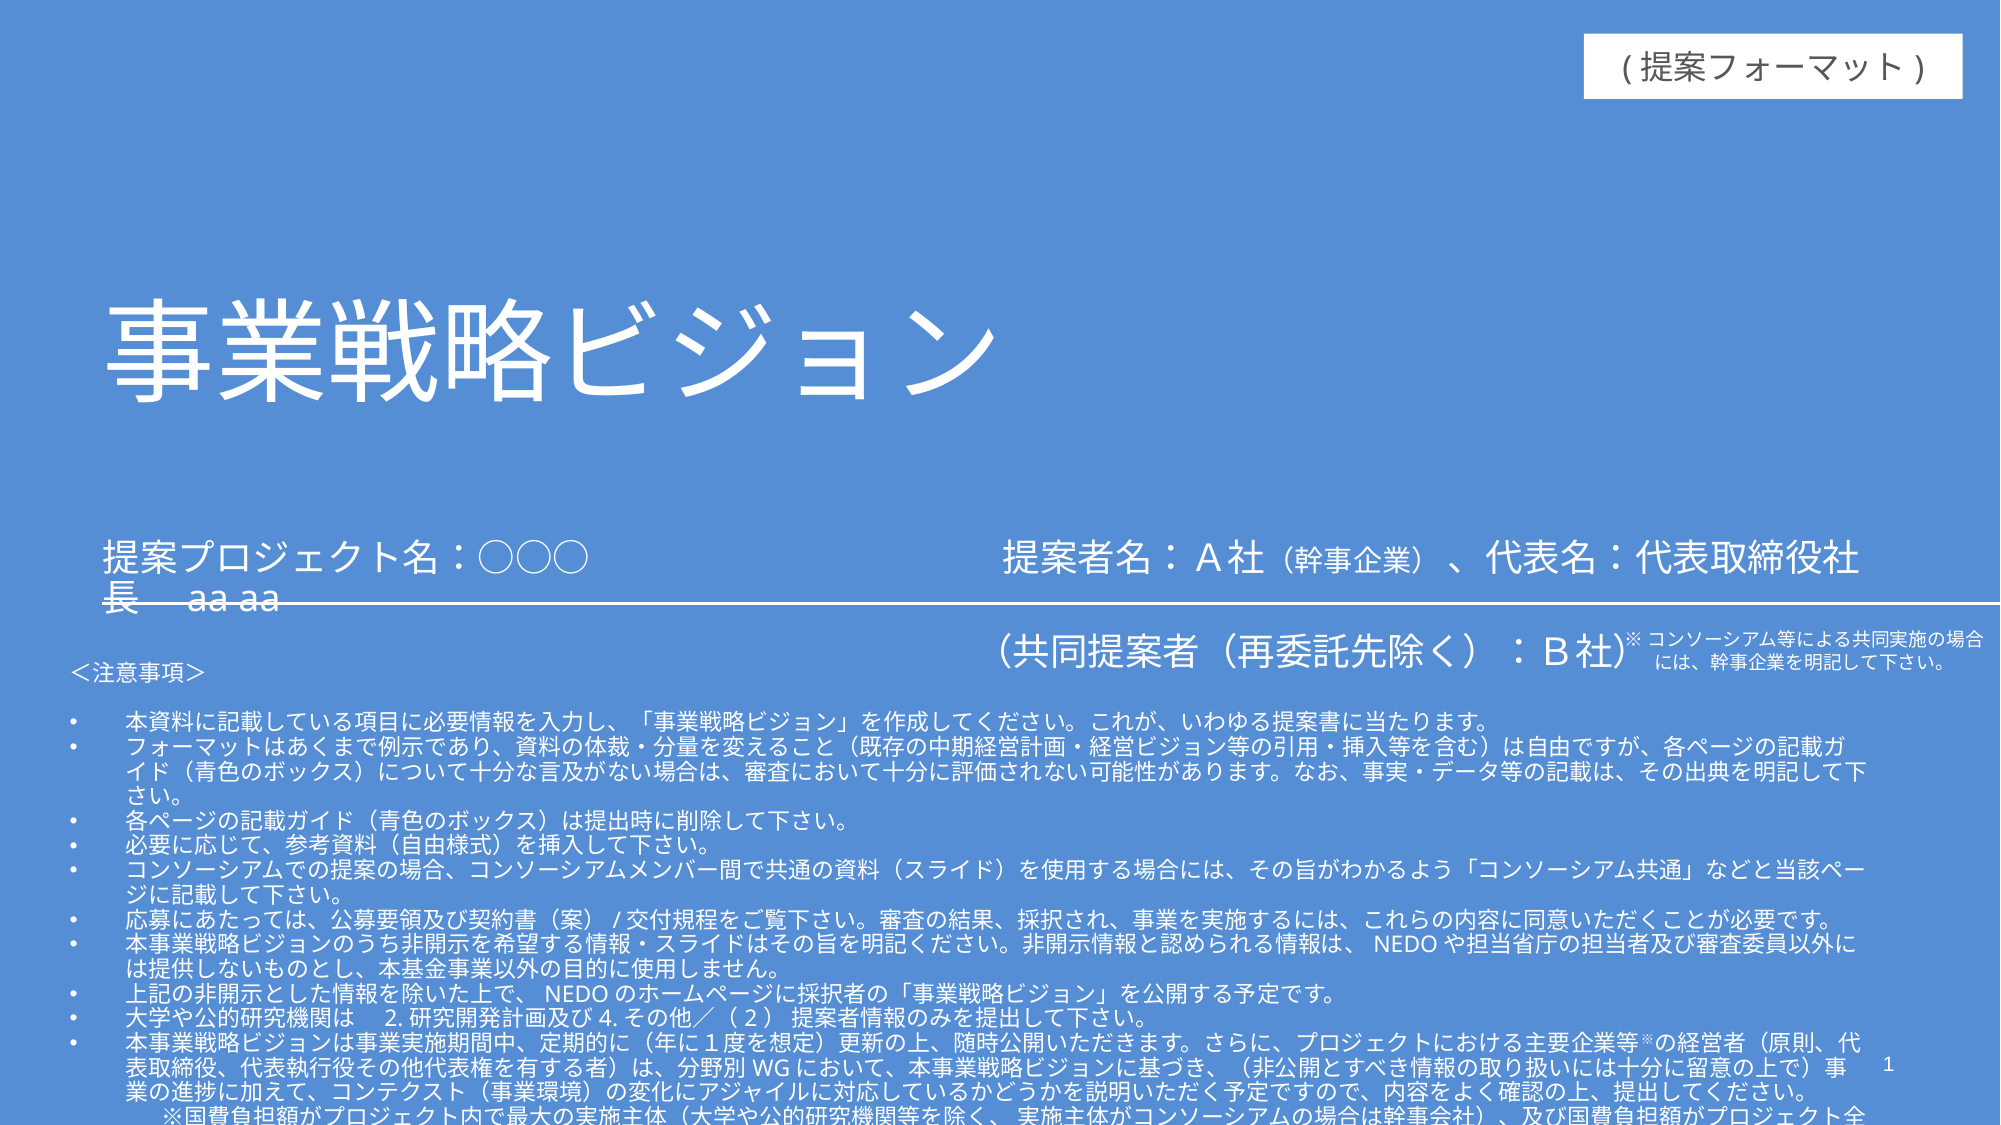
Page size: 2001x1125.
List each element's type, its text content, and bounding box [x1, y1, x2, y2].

text_box (提案フォーマット) [1583, 33, 1964, 100]
text_box ※コンソーシアム等による共同実施の場合には、幹事企業を明記して下さい。 [1607, 621, 2000, 680]
text_box （共同提案者（再委託先除く）：Ｂ社） [959, 610, 1870, 661]
title 事業戦略ビジョン 提案プロジェクト名：○○○ 提案者名：Ａ社（幹事企業） 、代表名：代表取締役社長 aa aa [102, 296, 1897, 631]
text_box ＜注意事項＞ 本資料に記載している項目に必要情報を入力し、「事業戦略ビジョン」を作成してください。これが、いわゆる提案書に当たります。 フォーマットはあくまで例示であり、資料の体裁・分量を変えること（既存の中期経営計画・経営ビジョン等の引用・挿入等を含む）は自由ですが、各ページの記載ガイド（青色のボックス）について十分な言及がない場合は、審査において十分に評価されない可能性があります。なお、事実・データ等の記載は、その出典を明記して下さい。 各ページの記載ガイド（青色のボックス）は提出時に削除して下さい。 必要に応じて、参考資料（自由様式）を挿入して下さい。 コンソーシアムでの提案の場合、コンソーシアムメンバー間で共通の資料（スライド）を使用する場合には、その旨がわかるよう「コンソーシアム共通」などと当該ページに記載して下さい。 応募にあたっては、公募要領及び契約書（案）/交付規程をご覧下さい。審査の結果、採択され、事業を実施するには、これらの内容に同意いただくことが必要です。 本事業戦略ビジョンのうち非開示を希望する情報・スライドはその旨を明記ください。非開示情報と認められる情報は、NEDOや担当省庁の担当者及び審査委員以外には提供しないものとし、本基金事業以外の目的に使用しません。 上記の非開示とした情報を除いた上で、NEDOのホームページに採択者の「事業戦略ビジョン」を公開する予定です。 大学や公的研究機関は 2.研究開発計画及び4.その他／（2） 提案者情報のみを提出して下さい。 本事業戦略ビジョンは事業実施期間中、定期的に（年に１度を想定）更新の上、随時公開いただきます。さらに、プロジェクトにおける主要企業等※の経営者（原則、代表取締役、代表執行役その他代表権を有する者）は、分野別WGにおいて、本事業戦略ビジョンに基づき、（非公開とすべき情報の取り扱いには十分に留意の上で）事業の進捗に加えて、コンテクスト（事業環境）の変化にアジャイルに対応しているかどうかを説明いただく予定ですので、内容をよく確認の上、提出してください。 ※国費負担額がプロジェクト内で最大の実施主体（大学や公的研究機関等を除く、 実施主体がコンソーシアムの場合は幹事会社）、及び国費負担額がプロジェクト全体の10％以上かつ上位３社程度の主要企業等（コンソーシアム単位ではなく企業等の単位） [69, 661, 1870, 1125]
